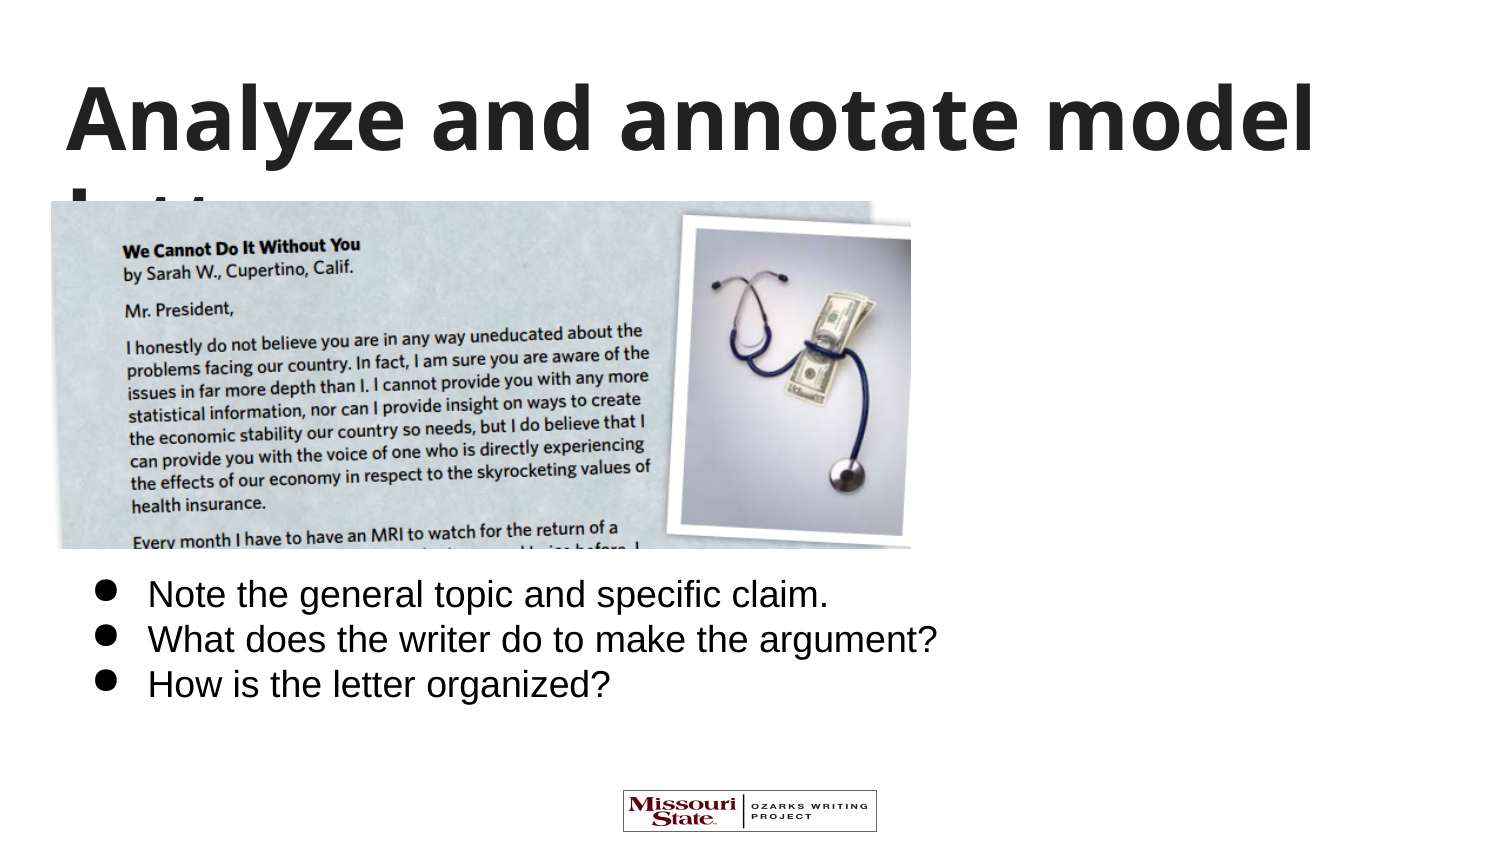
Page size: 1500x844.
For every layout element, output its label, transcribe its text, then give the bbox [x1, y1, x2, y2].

title Analyze and annotate model letters [51, 48, 1449, 180]
text_box Note the general topic and specific claim. What does the writer do to make the argument? How is the letter organized? [57, 555, 1442, 747]
picture [624, 791, 876, 831]
picture [50, 201, 911, 549]
